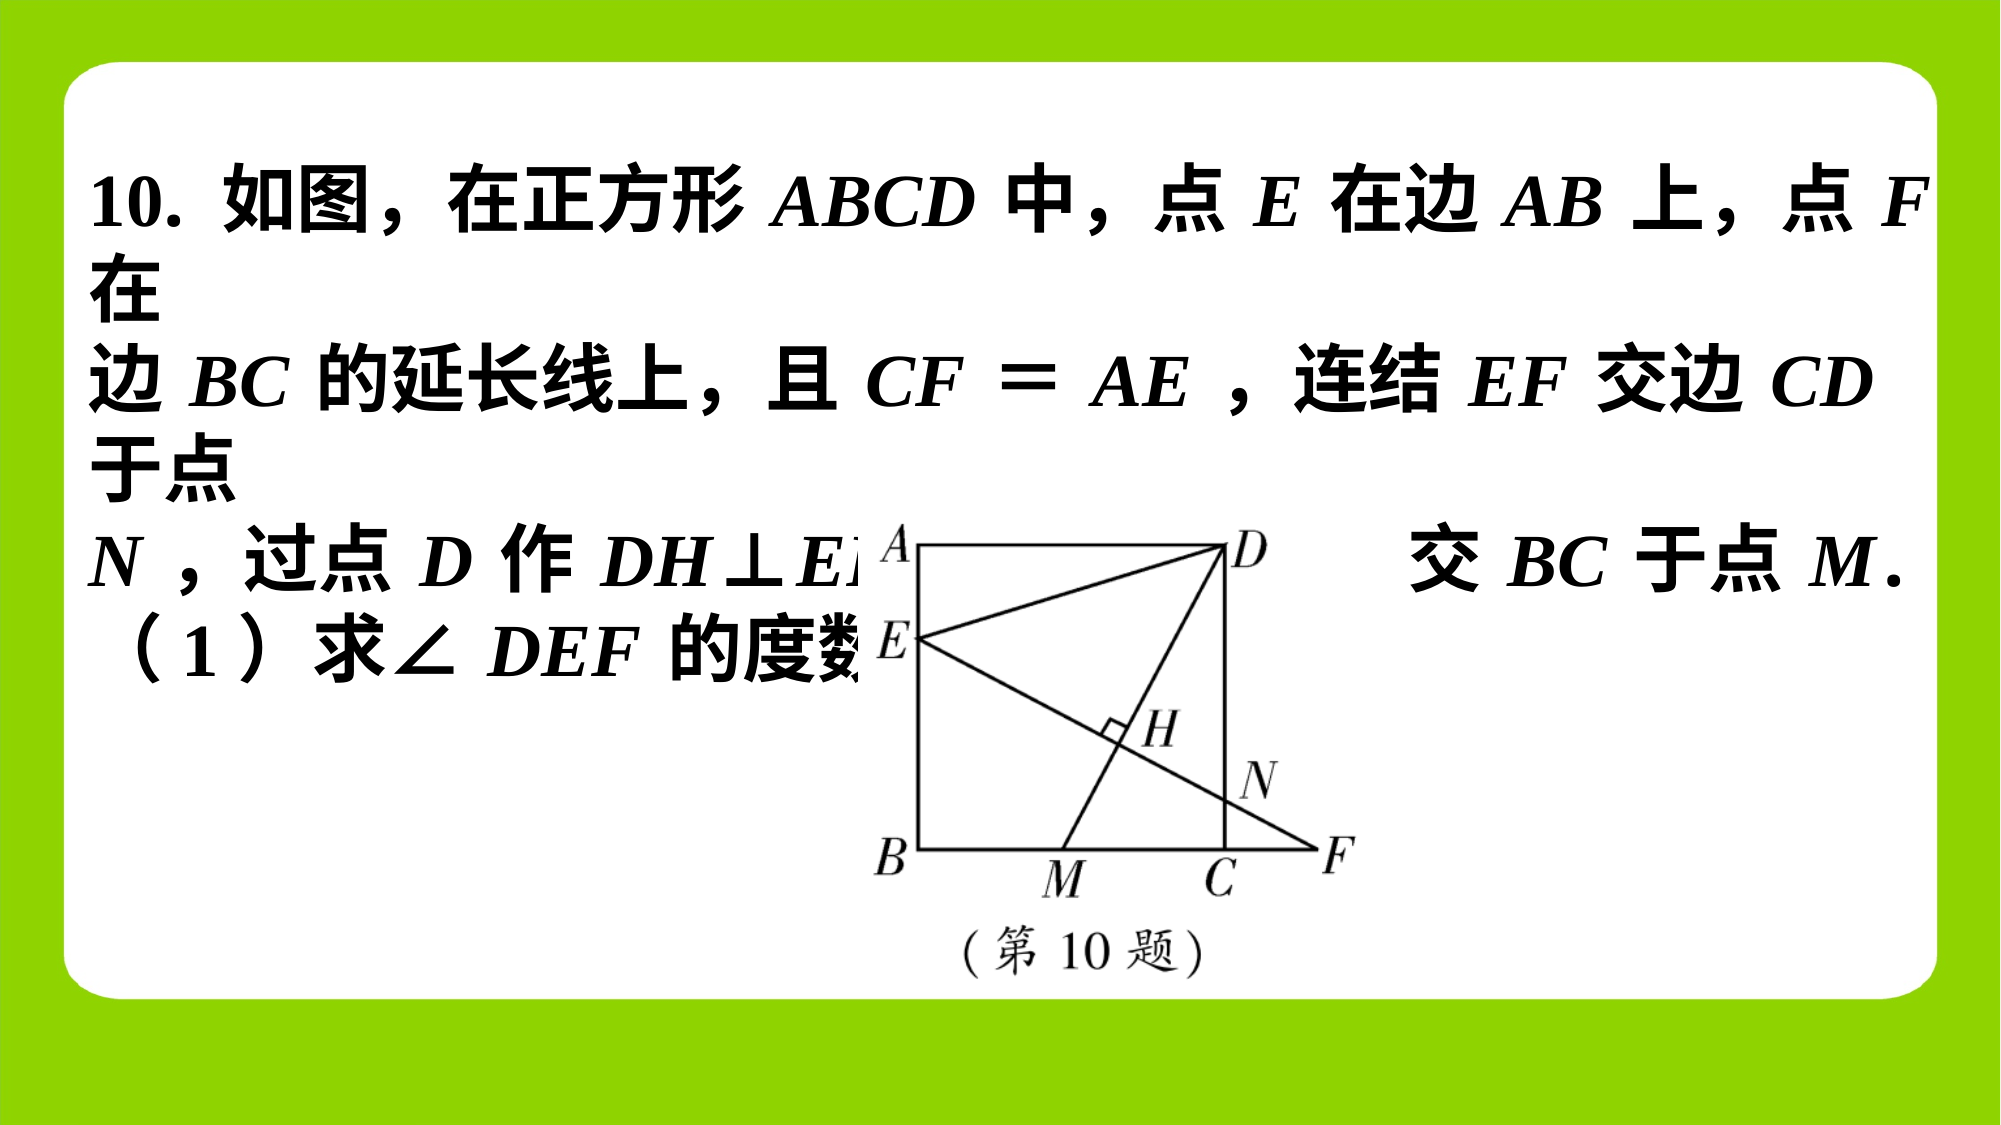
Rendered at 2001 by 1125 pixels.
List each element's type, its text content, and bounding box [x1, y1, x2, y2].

picture [0, 0, 2001, 1125]
text_box 10. 如图，在正方形ABCD中，点E在边AB上，点F在 边BC的延长线上，且CF＝AE，连结EF交边CD于点 N，过点D作DH⊥EF，垂足为H，交BC于点M. （1）求∠DEF的度数； [88, 151, 1974, 516]
